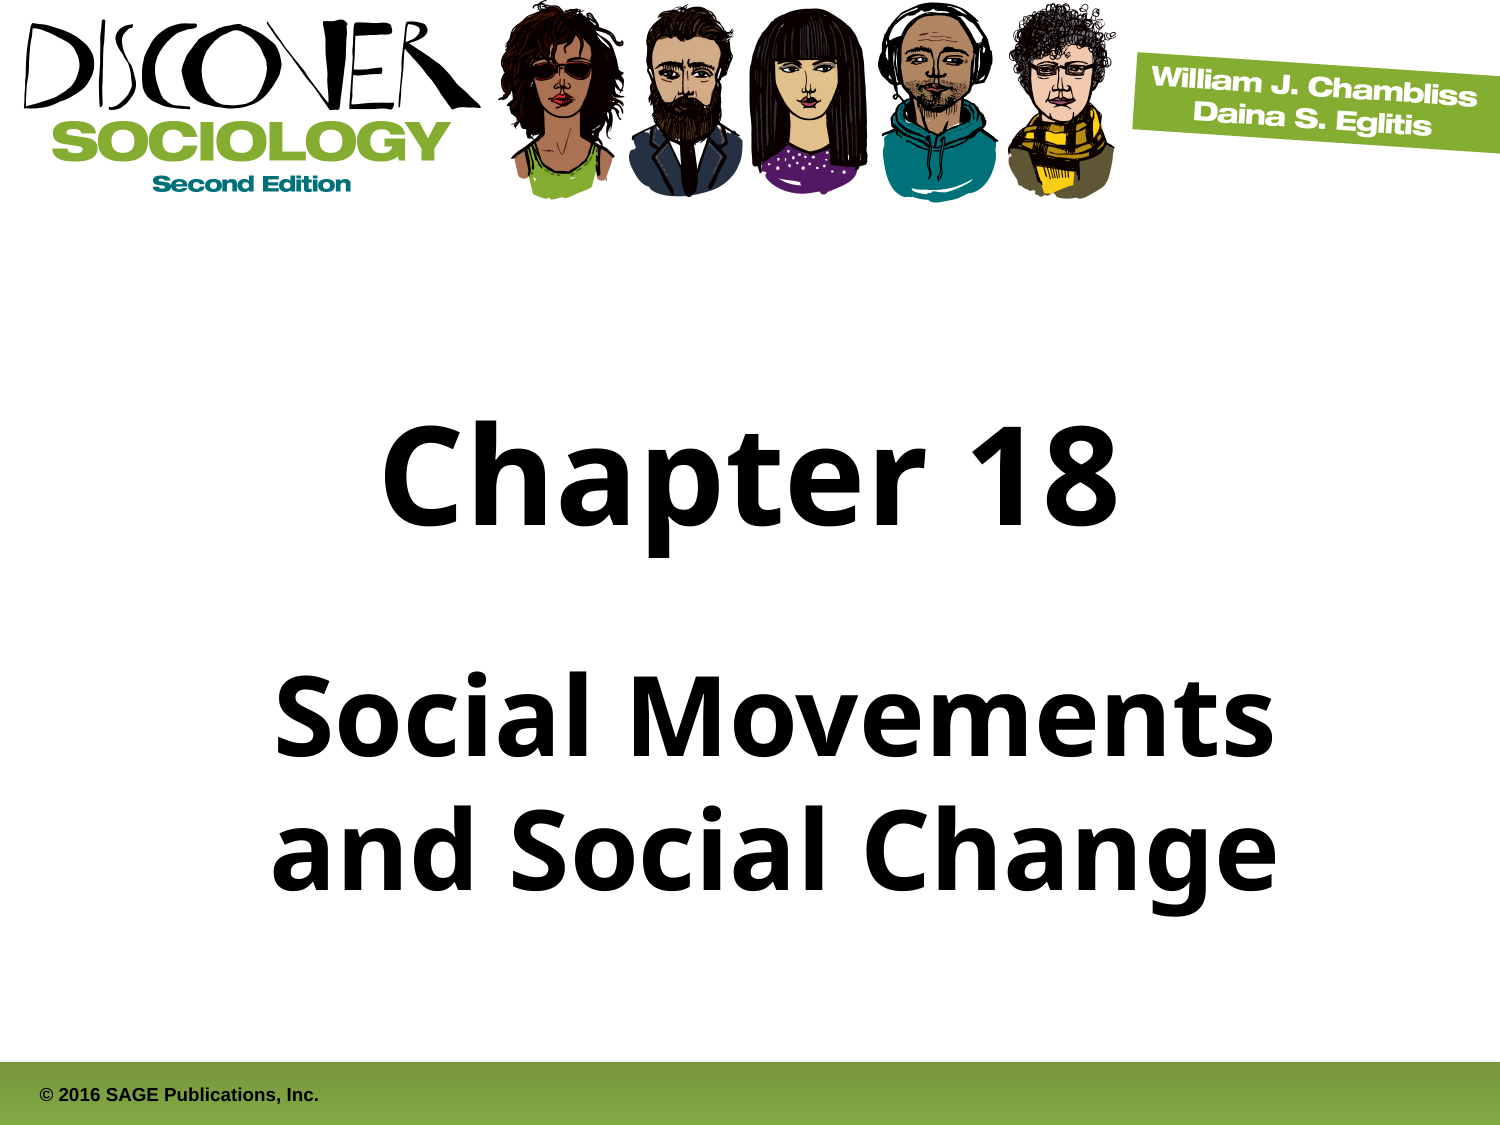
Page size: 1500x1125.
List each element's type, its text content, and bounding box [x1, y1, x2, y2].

picture [0, 0, 1500, 1062]
subtitle Social Movements and Social Change [249, 637, 1300, 925]
title Chapter 18 [112, 349, 1388, 591]
